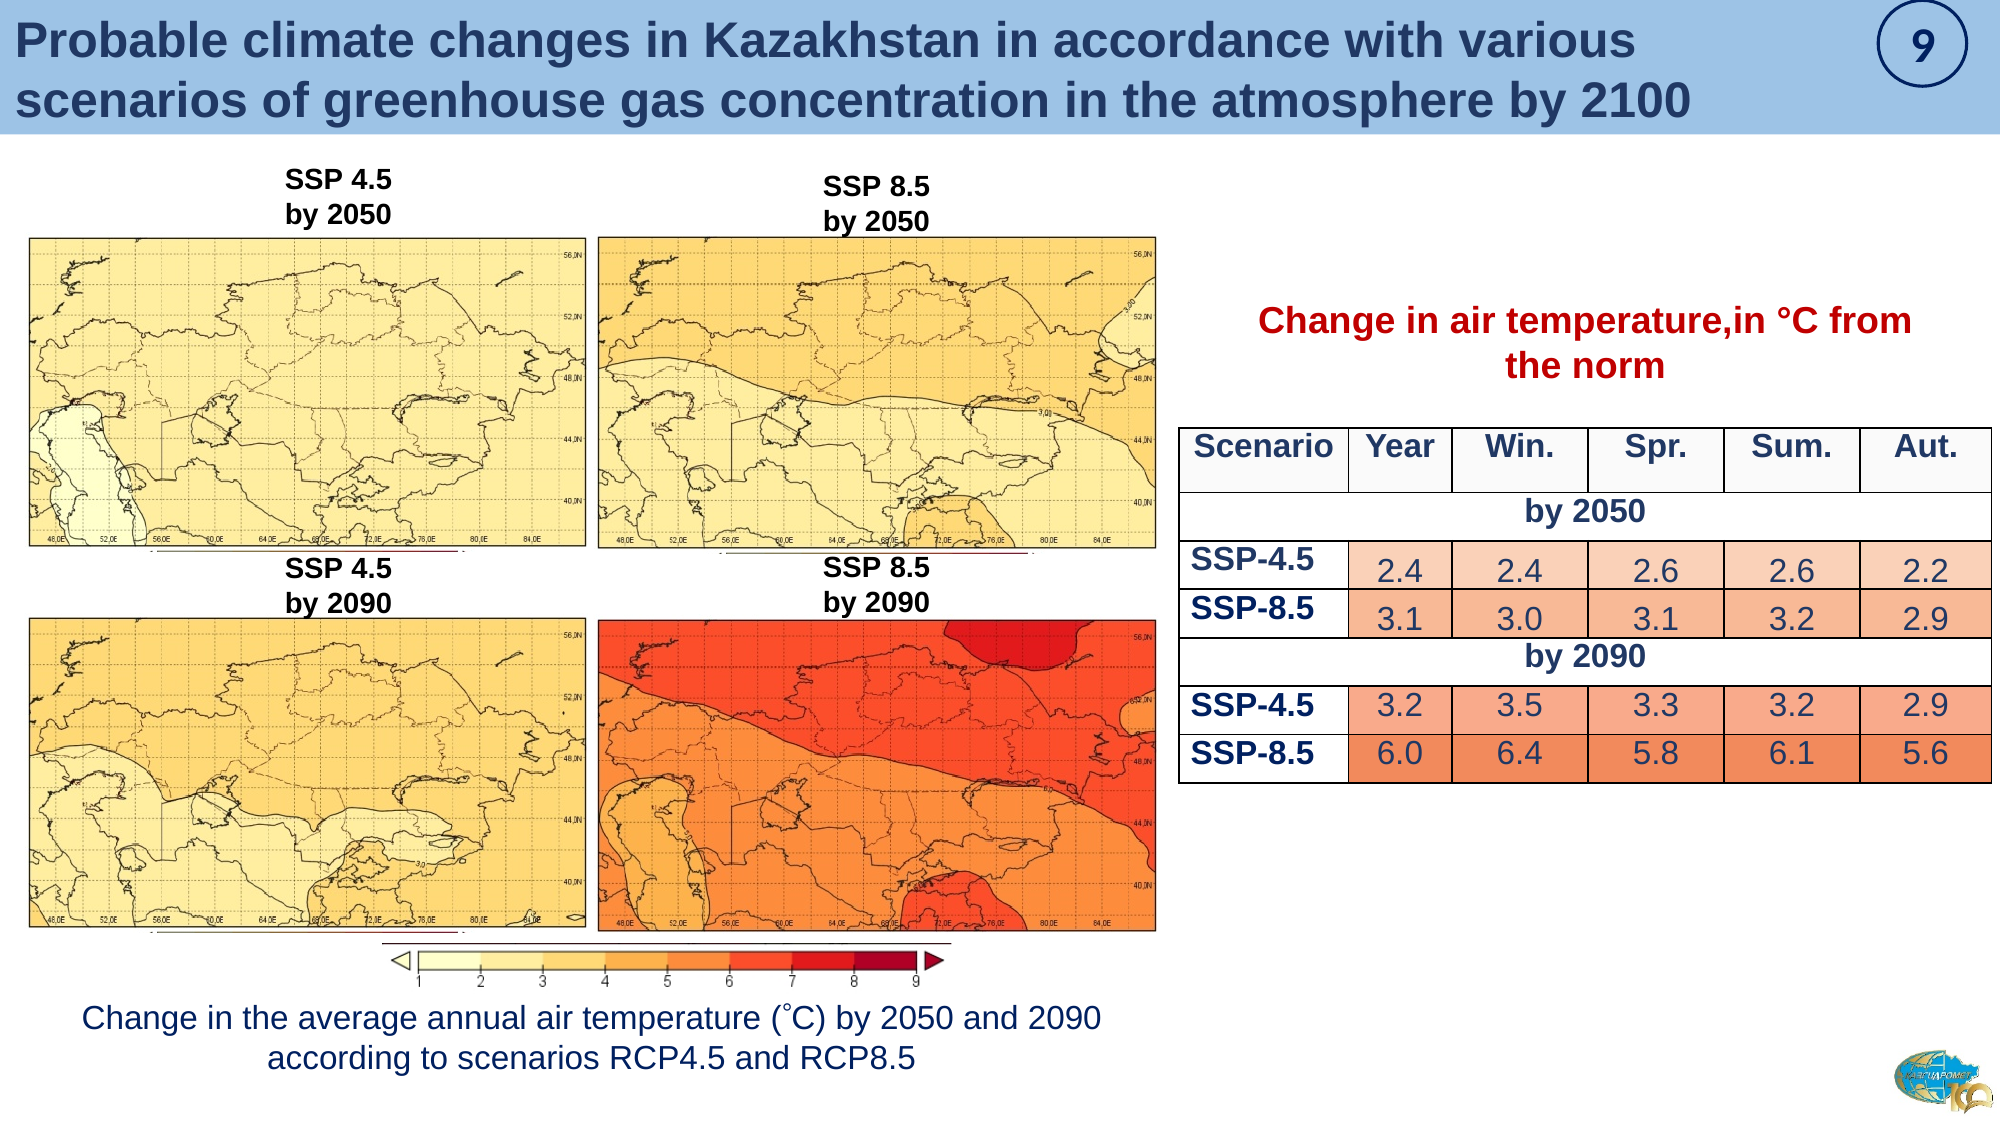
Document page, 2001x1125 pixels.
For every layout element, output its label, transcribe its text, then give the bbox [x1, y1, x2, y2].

picture [593, 234, 1160, 554]
table_cell SSP-4.5 [1180, 542, 1348, 588]
table_header Sum. [1725, 429, 1859, 492]
table_cell 3.2 [1725, 590, 1859, 637]
table_cell SSP-8.5 [1180, 735, 1348, 782]
table_cell 3.0 [1453, 590, 1587, 637]
table_cell 5.6 [1861, 735, 1991, 782]
table_cell SSP-4.5 [1180, 687, 1348, 734]
table_cell 2.9 [1861, 590, 1991, 637]
table_cell by 2050 [1180, 493, 1991, 540]
table_cell 3.5 [1453, 687, 1587, 734]
text_box SSP 8.5 by 2090 [783, 554, 970, 614]
table_cell 3.1 [1349, 590, 1451, 637]
table_cell 3.2 [1725, 687, 1859, 734]
picture [1887, 1038, 2000, 1125]
table_header Scenario [1180, 429, 1348, 492]
table_cell 6.4 [1453, 735, 1587, 782]
table_cell SSP-8.5 [1180, 590, 1348, 637]
table_cell 5.8 [1589, 735, 1723, 782]
table_cell 2.9 [1861, 687, 1991, 734]
text_box 9 [1879, 5, 1967, 81]
text_box Change in the average annual air temperature (С) by 2050 and 2090 according to scenarios RCP4.5 and RCP8.5 [24, 989, 1160, 1084]
table_cell 3.1 [1589, 590, 1723, 637]
table_cell 2.4 [1349, 542, 1451, 588]
table_header Aut. [1861, 429, 1991, 492]
text_box Probable climate changes in Kazakhstan in accordance with various scenarios of greenhouse gas concentration in the atmosphere by 2100 [0, 0, 2000, 135]
table_cell 3.3 [1589, 687, 1723, 734]
picture [593, 614, 1160, 934]
picture [24, 613, 590, 933]
table_cell 3.2 [1349, 687, 1451, 734]
text_box Change in air temperature,in °C from the norm [1220, 288, 1951, 394]
table_header Spr. [1589, 429, 1723, 492]
text_box [1899, 81, 1946, 88]
table_cell 2.6 [1725, 542, 1859, 588]
text_box [1900, 0, 1945, 5]
table_cell 6.1 [1725, 735, 1859, 782]
text_box SSP 4.5 by 2050 [245, 153, 432, 232]
table_cell 6.0 [1349, 735, 1451, 782]
table_cell 2.2 [1861, 542, 1991, 588]
text_box SSP 4.5 by 2090 [245, 552, 432, 613]
table_cell 2.4 [1453, 542, 1587, 588]
table_cell 2.6 [1589, 542, 1723, 588]
table_header Win. [1453, 429, 1587, 492]
table_header Year [1349, 429, 1451, 492]
picture [382, 943, 952, 994]
table_cell by 2090 [1180, 639, 1991, 685]
text_box SSP 8.5 by 2050 [783, 159, 970, 234]
picture [24, 232, 590, 552]
